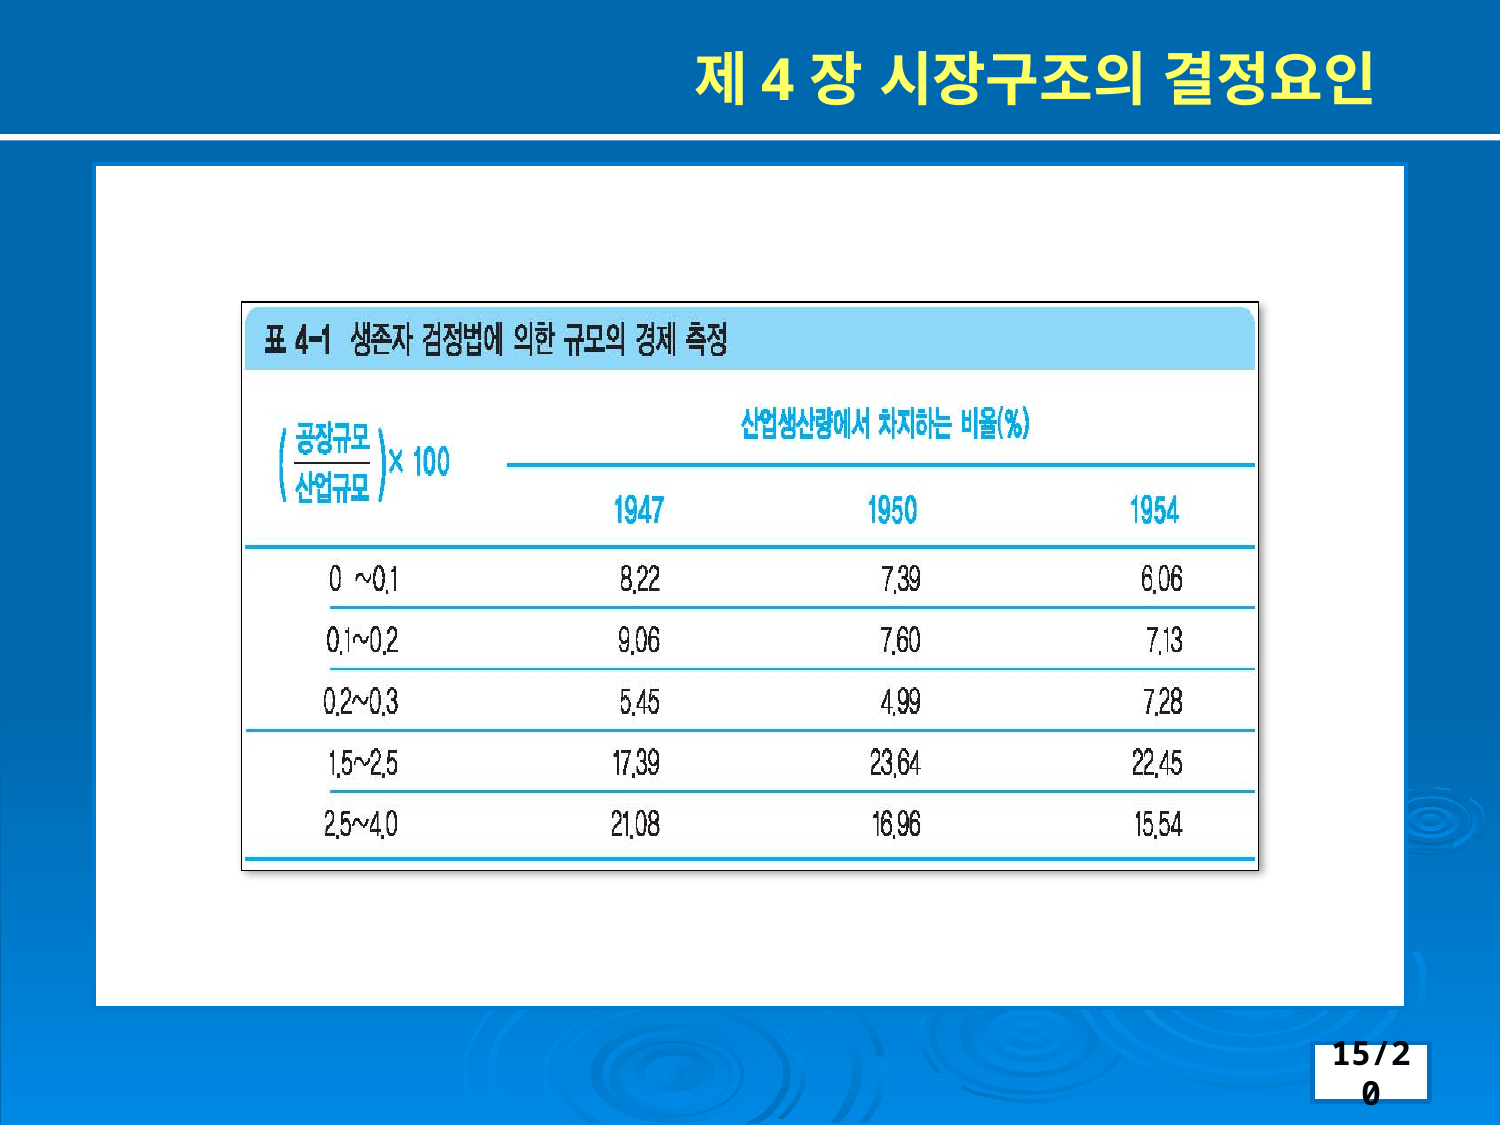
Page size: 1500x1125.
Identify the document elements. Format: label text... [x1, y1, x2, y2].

text_box 제4장 시장구조의 결정요인 [679, 35, 1455, 120]
text_box [92, 162, 1408, 1010]
text_box 15/20 [1310, 1041, 1432, 1104]
picture [241, 302, 1259, 870]
